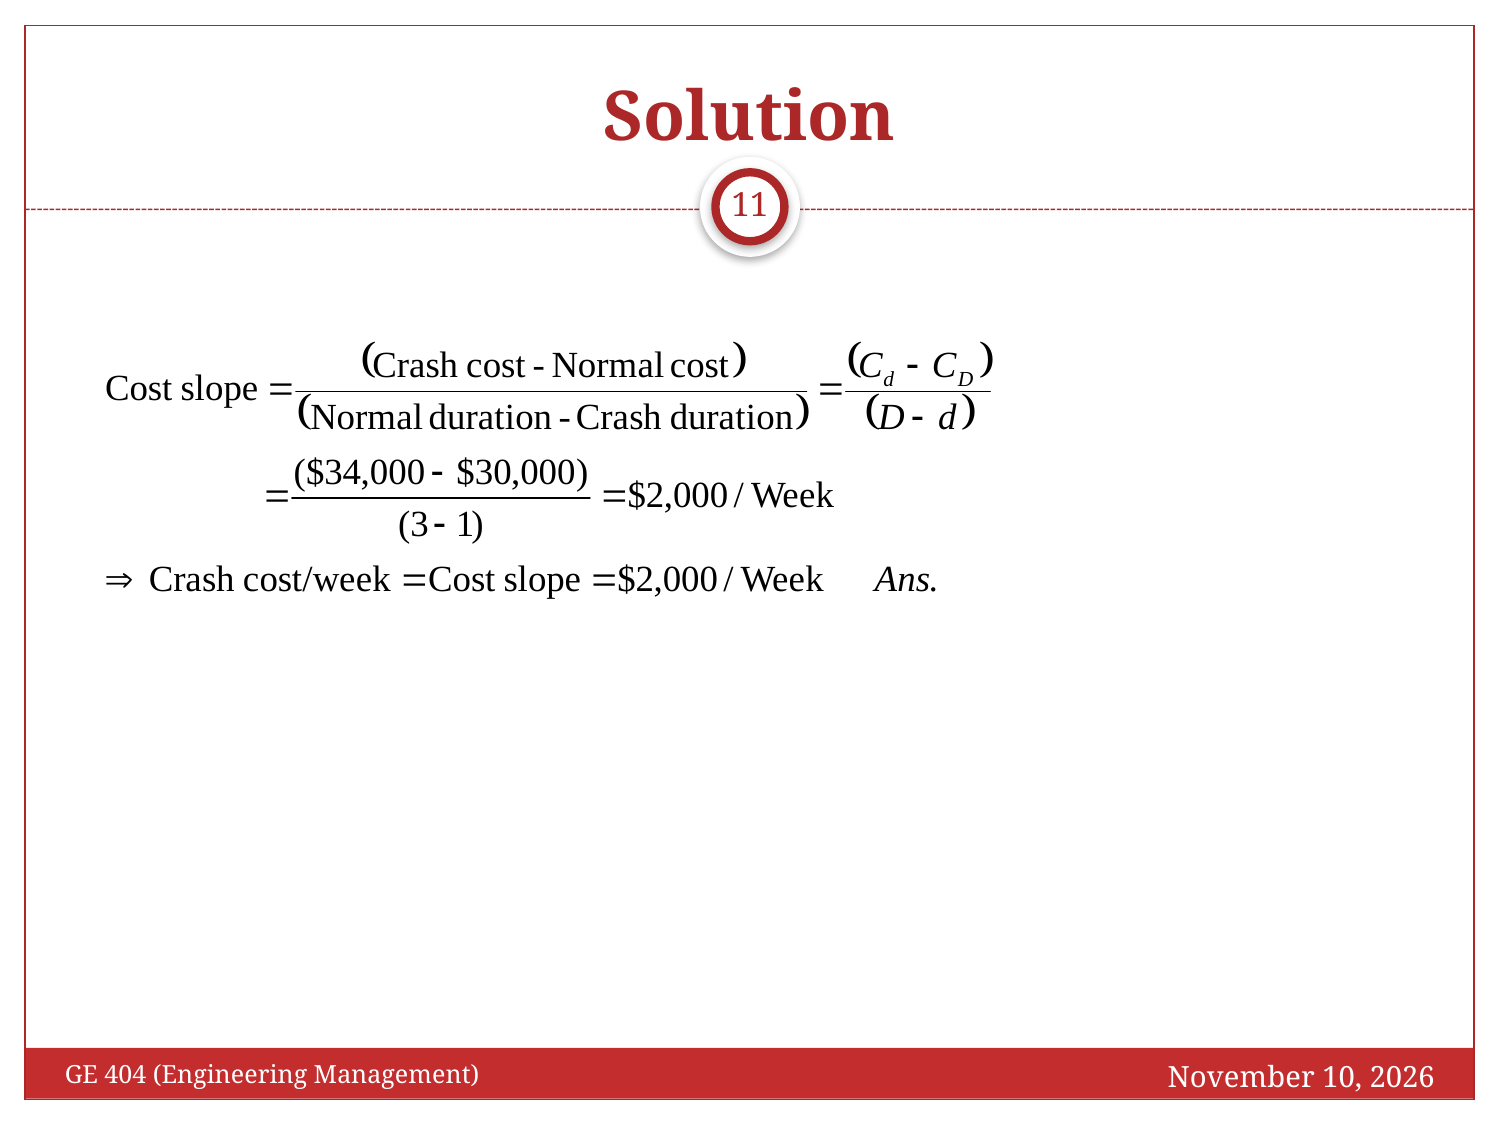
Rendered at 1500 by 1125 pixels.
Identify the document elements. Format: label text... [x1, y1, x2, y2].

title Solution [49, 37, 1450, 162]
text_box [99, 340, 999, 607]
slide_number 11 [712, 169, 788, 243]
footer GE 404 (Engineering Management) [50, 1051, 638, 1112]
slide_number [950, 1050, 1450, 1111]
